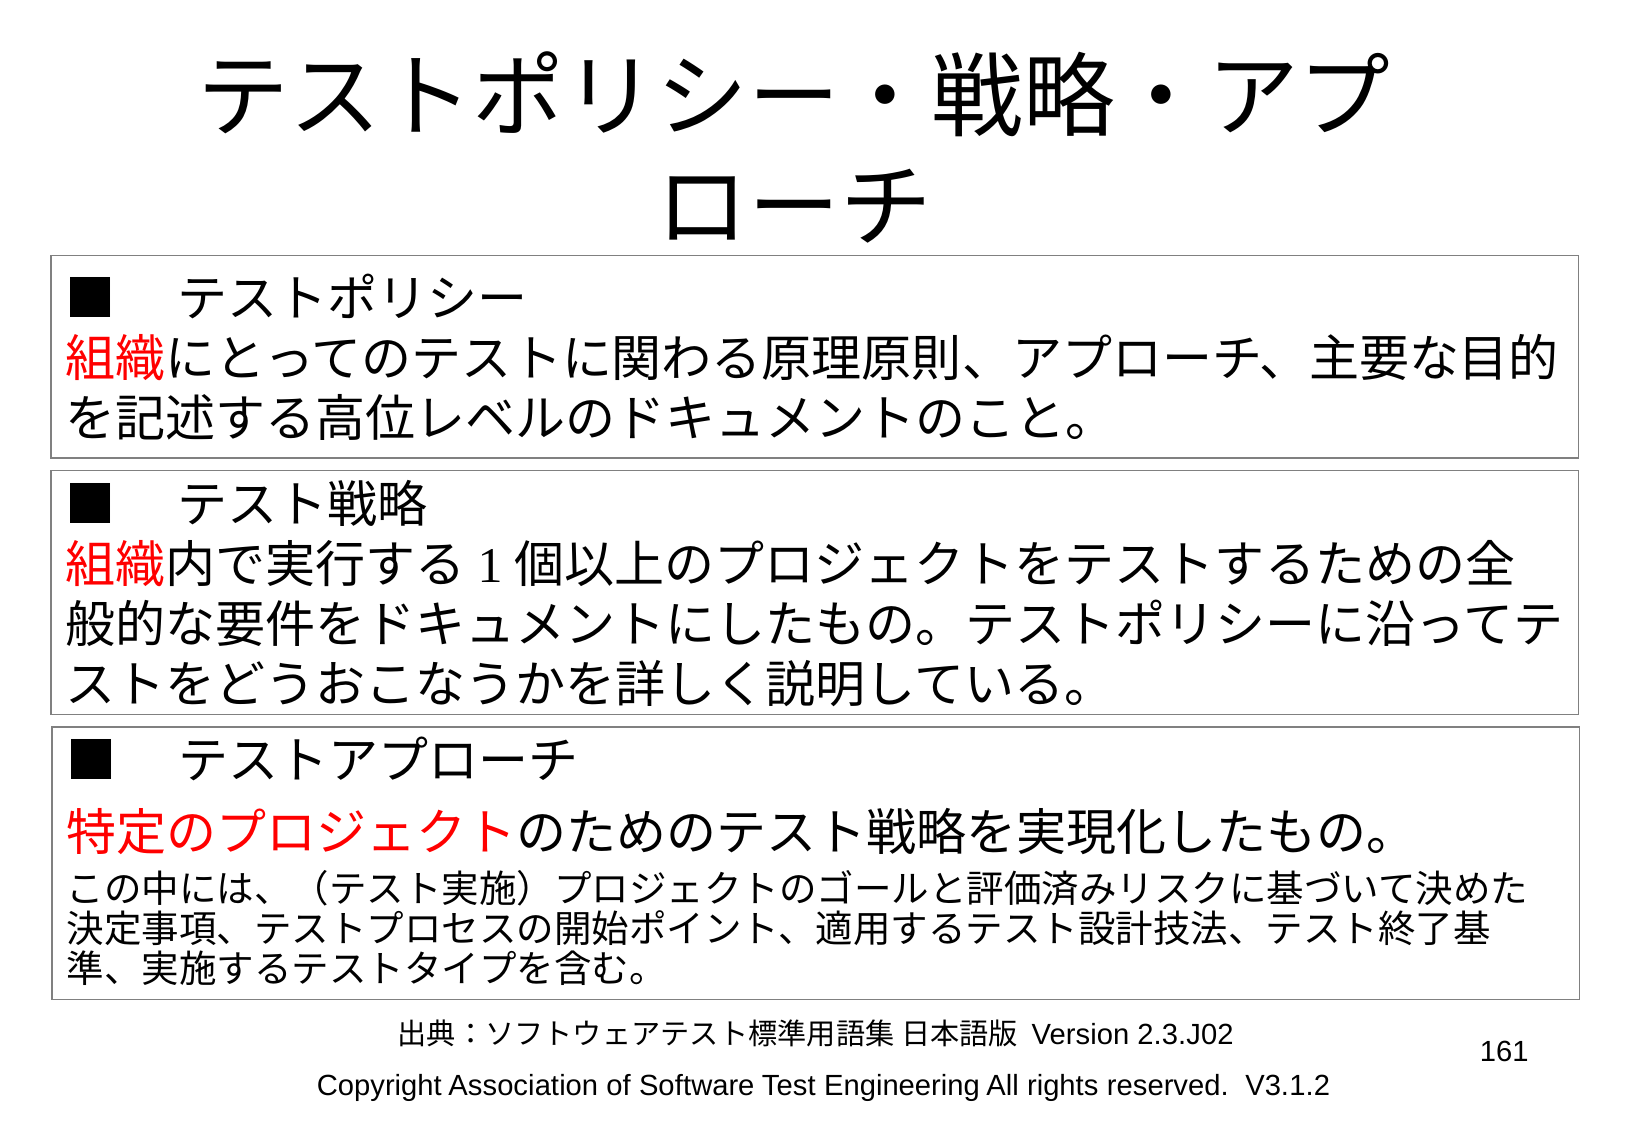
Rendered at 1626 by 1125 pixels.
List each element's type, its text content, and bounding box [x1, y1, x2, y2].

text_box ■ テストアプローチ 特定のプロジェクトのためのテスト戦略を実現化したもの。 この中には、（テスト実施）プロジェクトのゴールと評価済みリスクに基づいて決めた決定事項、テストプロセスの開始ポイント、適用するテスト設計技法、テスト終了基準、実施するテストタイプを含む。 [51, 727, 1580, 1000]
footer Copyright Association of Software Test Engineering All rights reserved. V3.1.2 [233, 1058, 1416, 1103]
text_box 出典：ソフトウェアテスト標準用語集 日本語版 Version 2.3.J02 [51, 1008, 1580, 1058]
title テストポリシー・戦略・アプローチ [103, 54, 1486, 243]
slide_number 161 [1416, 1058, 1544, 1103]
text_box ■ テストポリシー 組織にとってのテストに関わる原理原則、アプローチ、主要な目的を記述する高位レベルのドキュメントのこと。 [51, 255, 1579, 458]
text_box ■ テスト戦略 組織内で実行する1個以上のプロジェクトをテストするための全般的な要件をドキュメントにしたもの。テストポリシーに沿ってテストをどうおこなうかを詳しく説明している。 [51, 470, 1579, 715]
